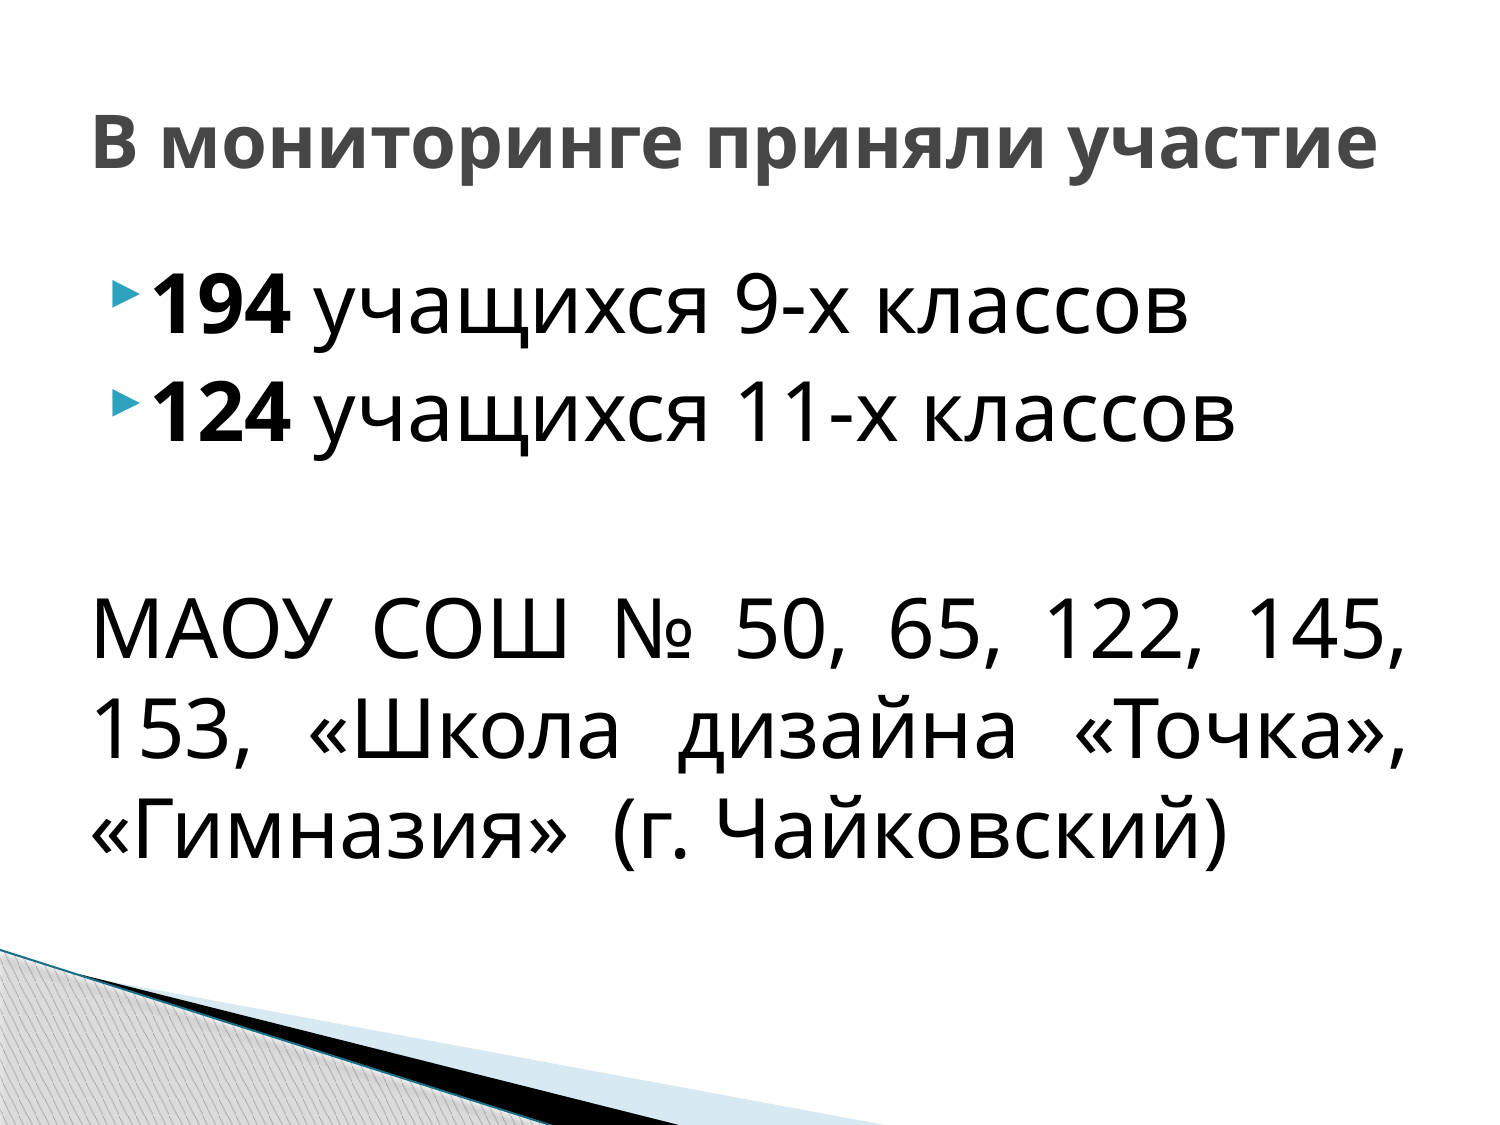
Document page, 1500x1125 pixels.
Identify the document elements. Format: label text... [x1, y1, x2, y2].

title В мониторинге приняли участие [75, 45, 1425, 233]
list 194 учащихся 9-х классов 124 учащихся 11-х классов МАОУ СОШ № 50, 65, 122, 145, 153, «Школа дизайна «Точка», «Гимназия» (г. Чайковский) [75, 243, 1425, 986]
